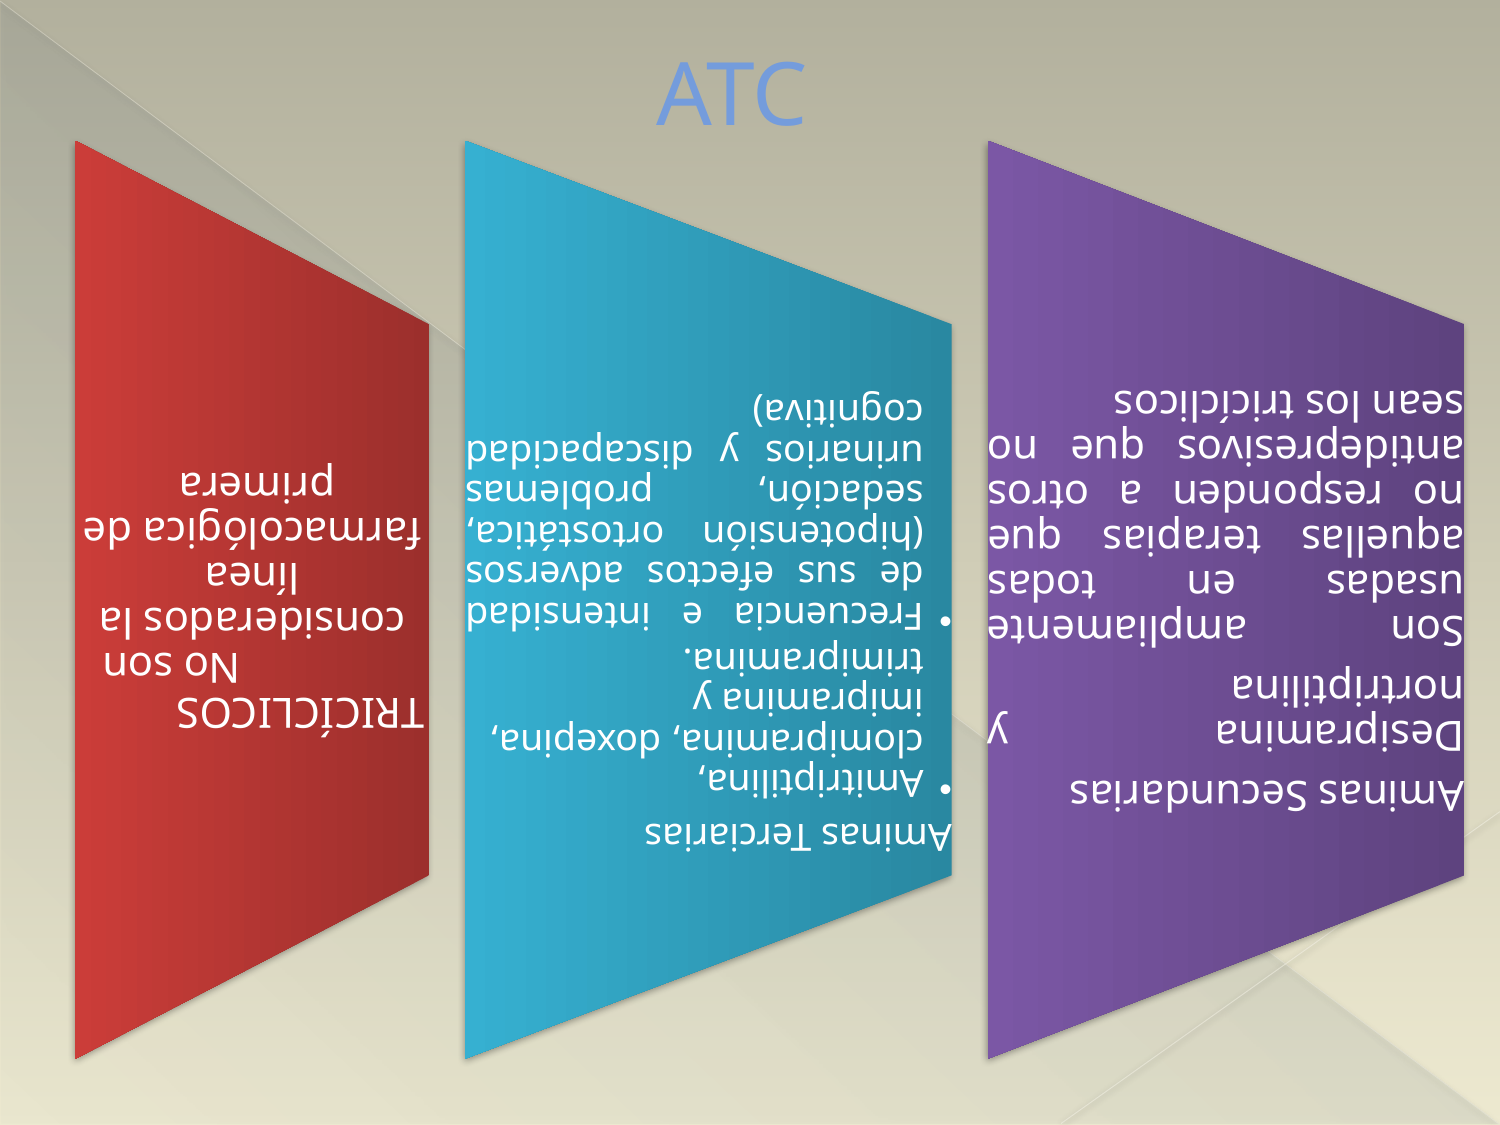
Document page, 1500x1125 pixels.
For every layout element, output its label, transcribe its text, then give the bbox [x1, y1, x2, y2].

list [74, 140, 1466, 1060]
text_box ATC [454, 30, 1010, 139]
